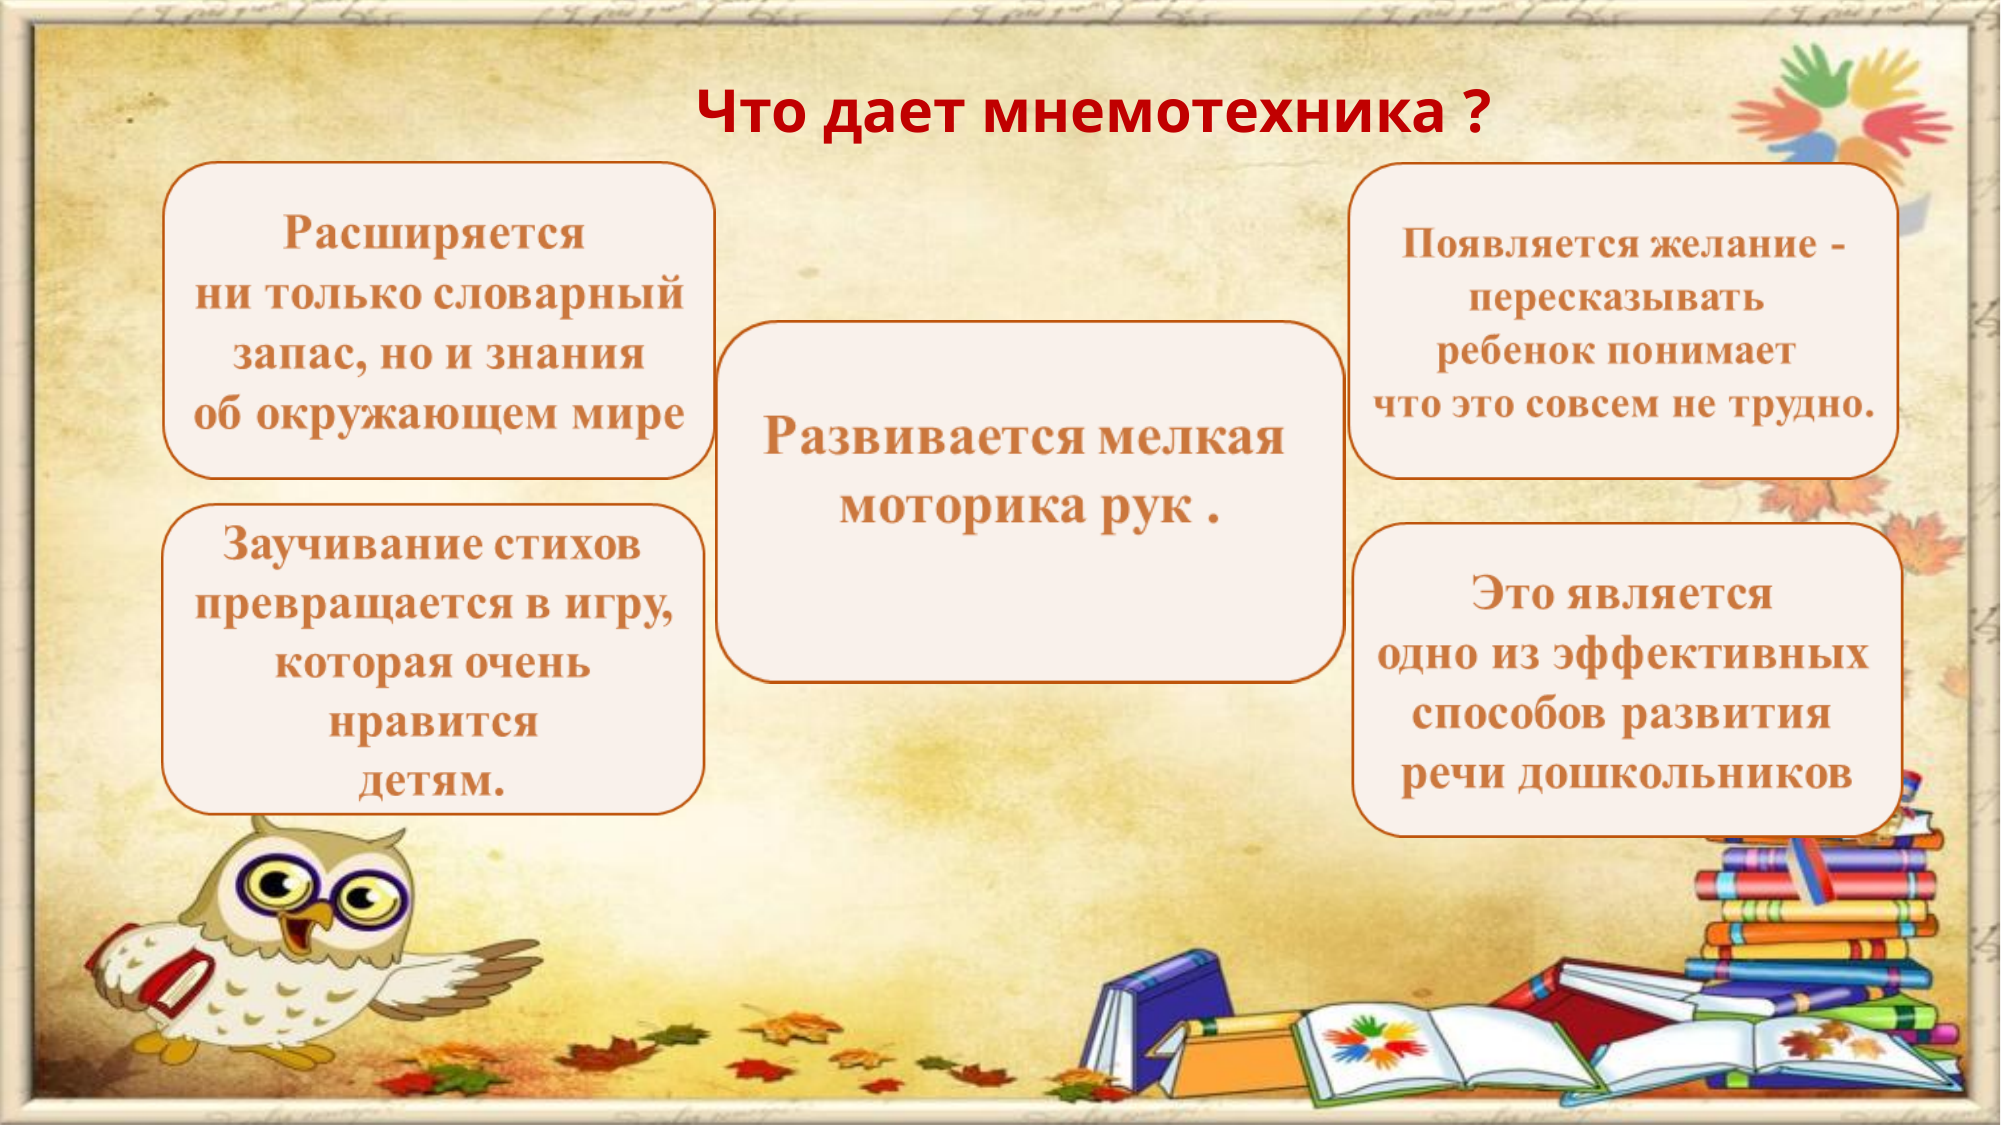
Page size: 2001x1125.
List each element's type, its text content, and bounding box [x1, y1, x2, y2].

picture [0, 0, 2001, 1125]
title Что дает мнемотехника ? [680, 53, 1527, 271]
